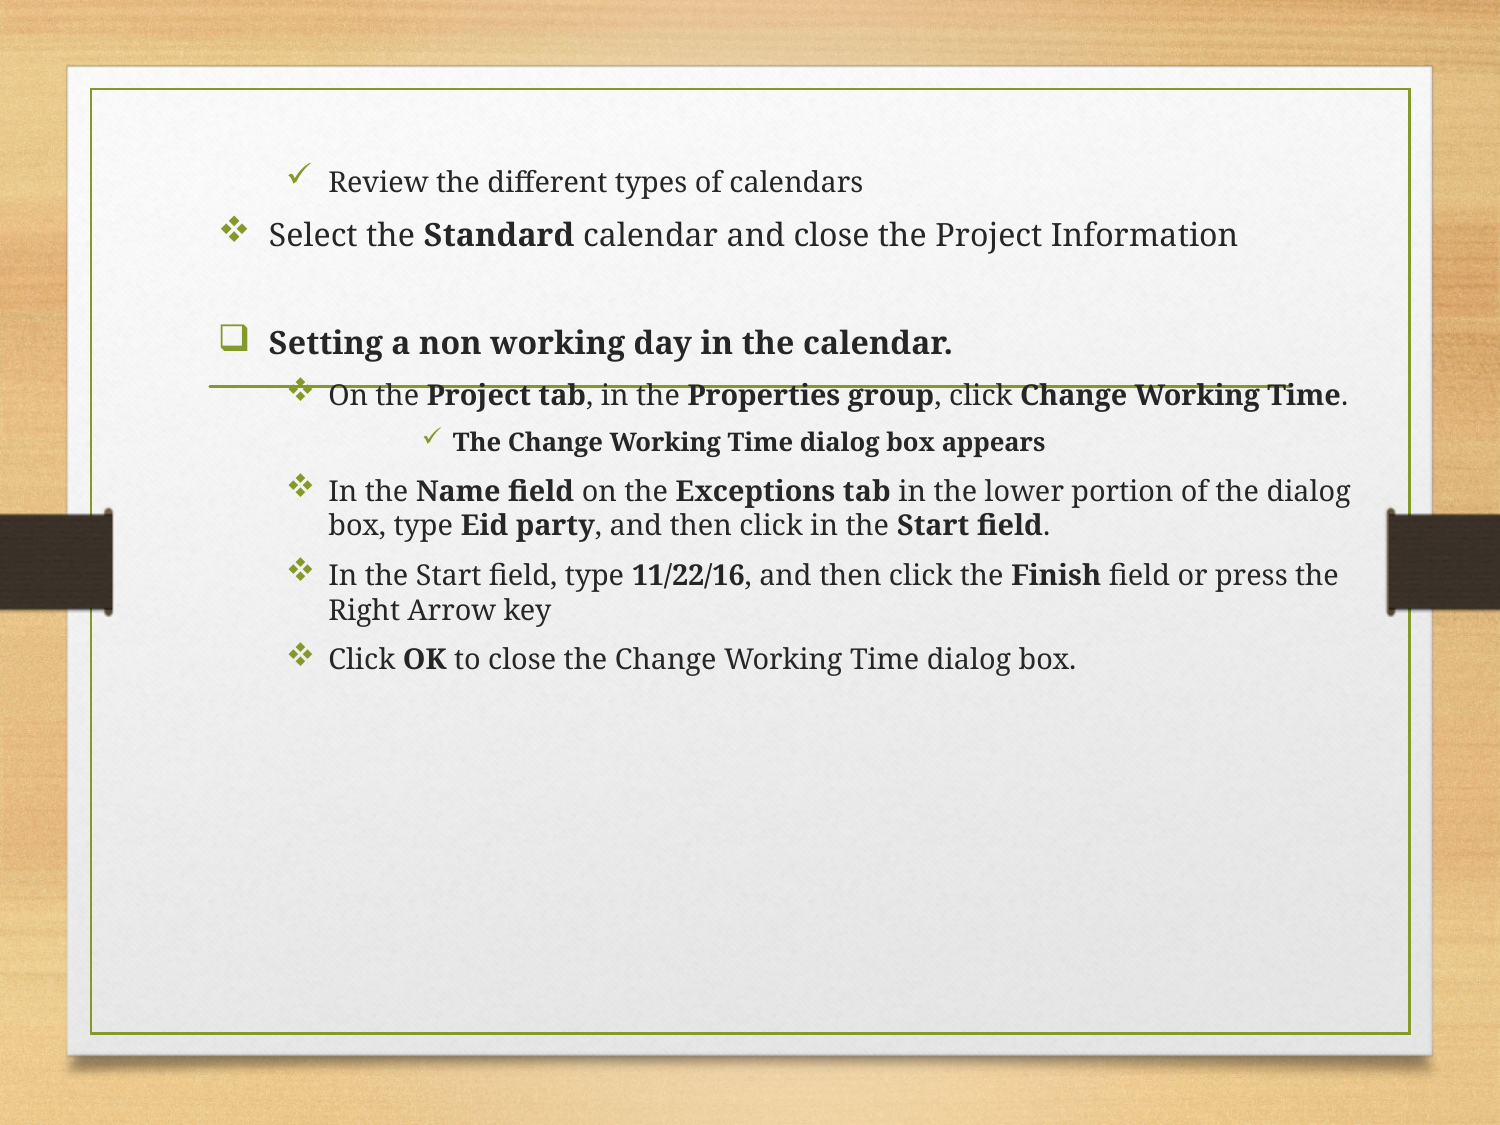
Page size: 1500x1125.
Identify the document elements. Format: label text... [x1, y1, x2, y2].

picture [0, 0, 1500, 1125]
list Review the different types of calendars Select the Standard calendar and close the Project Information Setting a non working day in the calendar. On the Project tab, in the Properties group, click Change Working Time. The Change Working Time dialog box appears In the Name field on the Exceptions tab in the lower portion of the dialog box, type Eid party, and then click in the Start field. In the Start field, type 11/22/16, and then click the Finish field or press the Right Arrow key Click OK to close the Change Working Time dialog box. [135, 155, 1369, 878]
